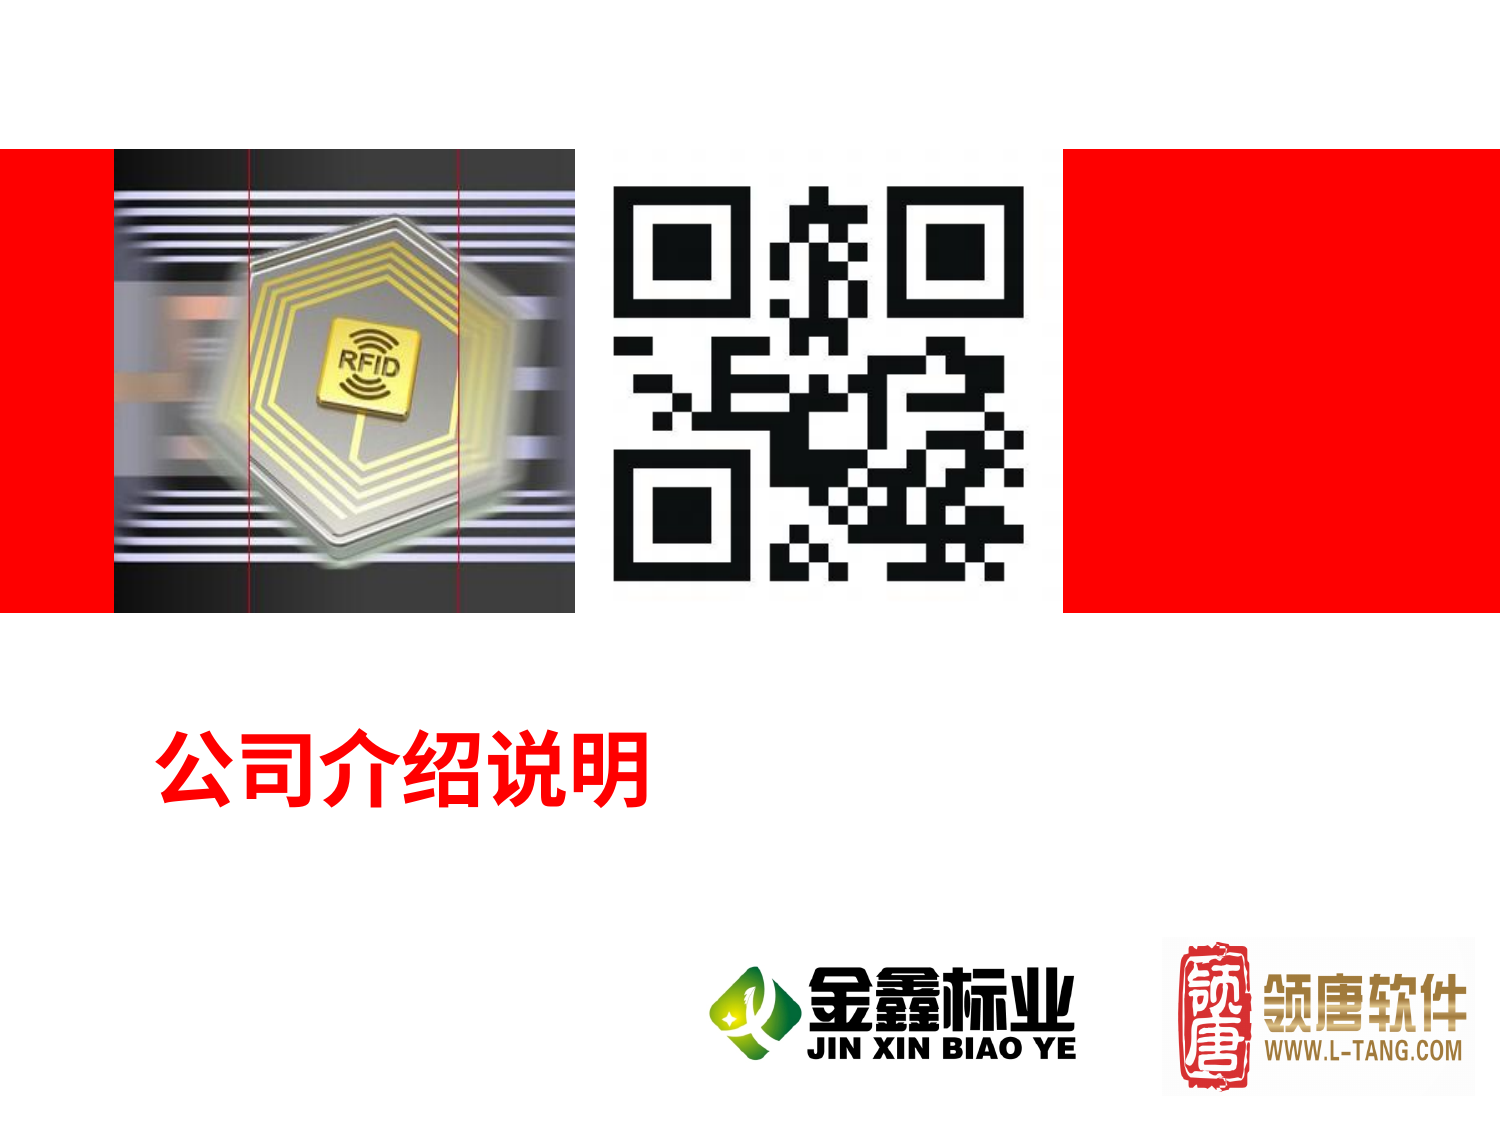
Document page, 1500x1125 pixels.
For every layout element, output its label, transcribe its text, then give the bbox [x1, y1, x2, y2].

title 公司介绍说明 [137, 724, 1401, 826]
picture [0, 149, 1500, 619]
picture [1162, 937, 1476, 1096]
picture [699, 949, 1088, 1071]
